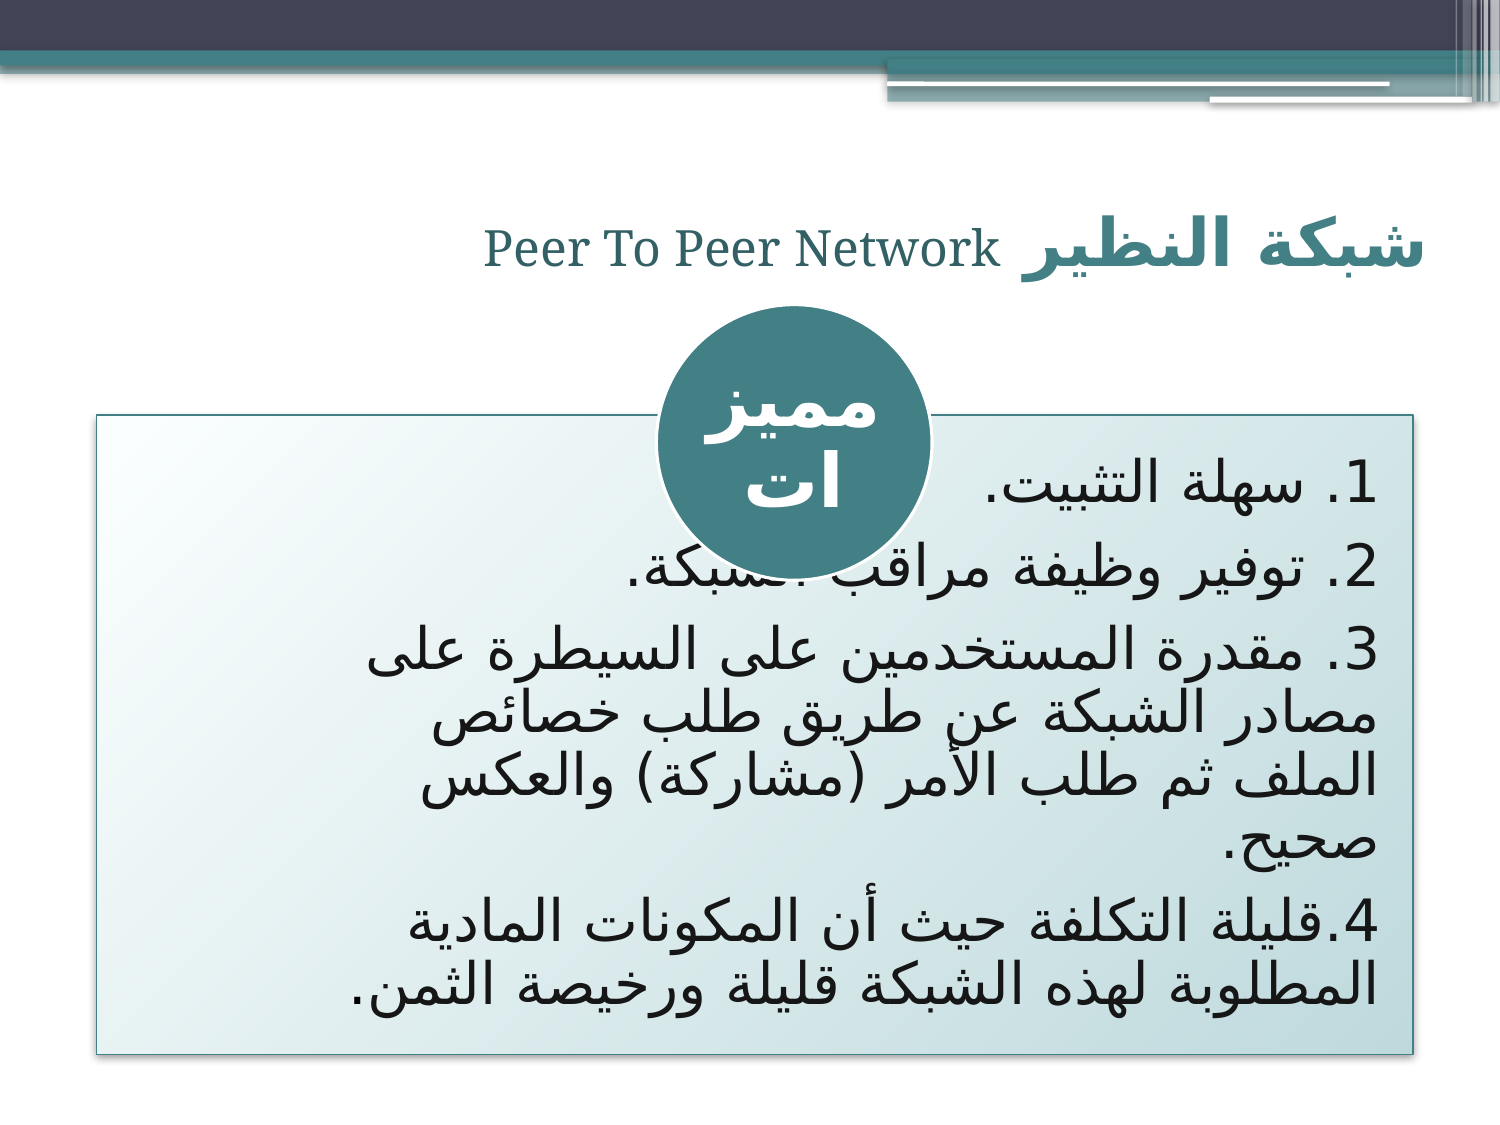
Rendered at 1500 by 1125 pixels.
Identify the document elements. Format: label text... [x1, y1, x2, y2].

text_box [0, 304, 1348, 1055]
text_box شبكة النظير Peer To Peer Network [93, 152, 1444, 328]
